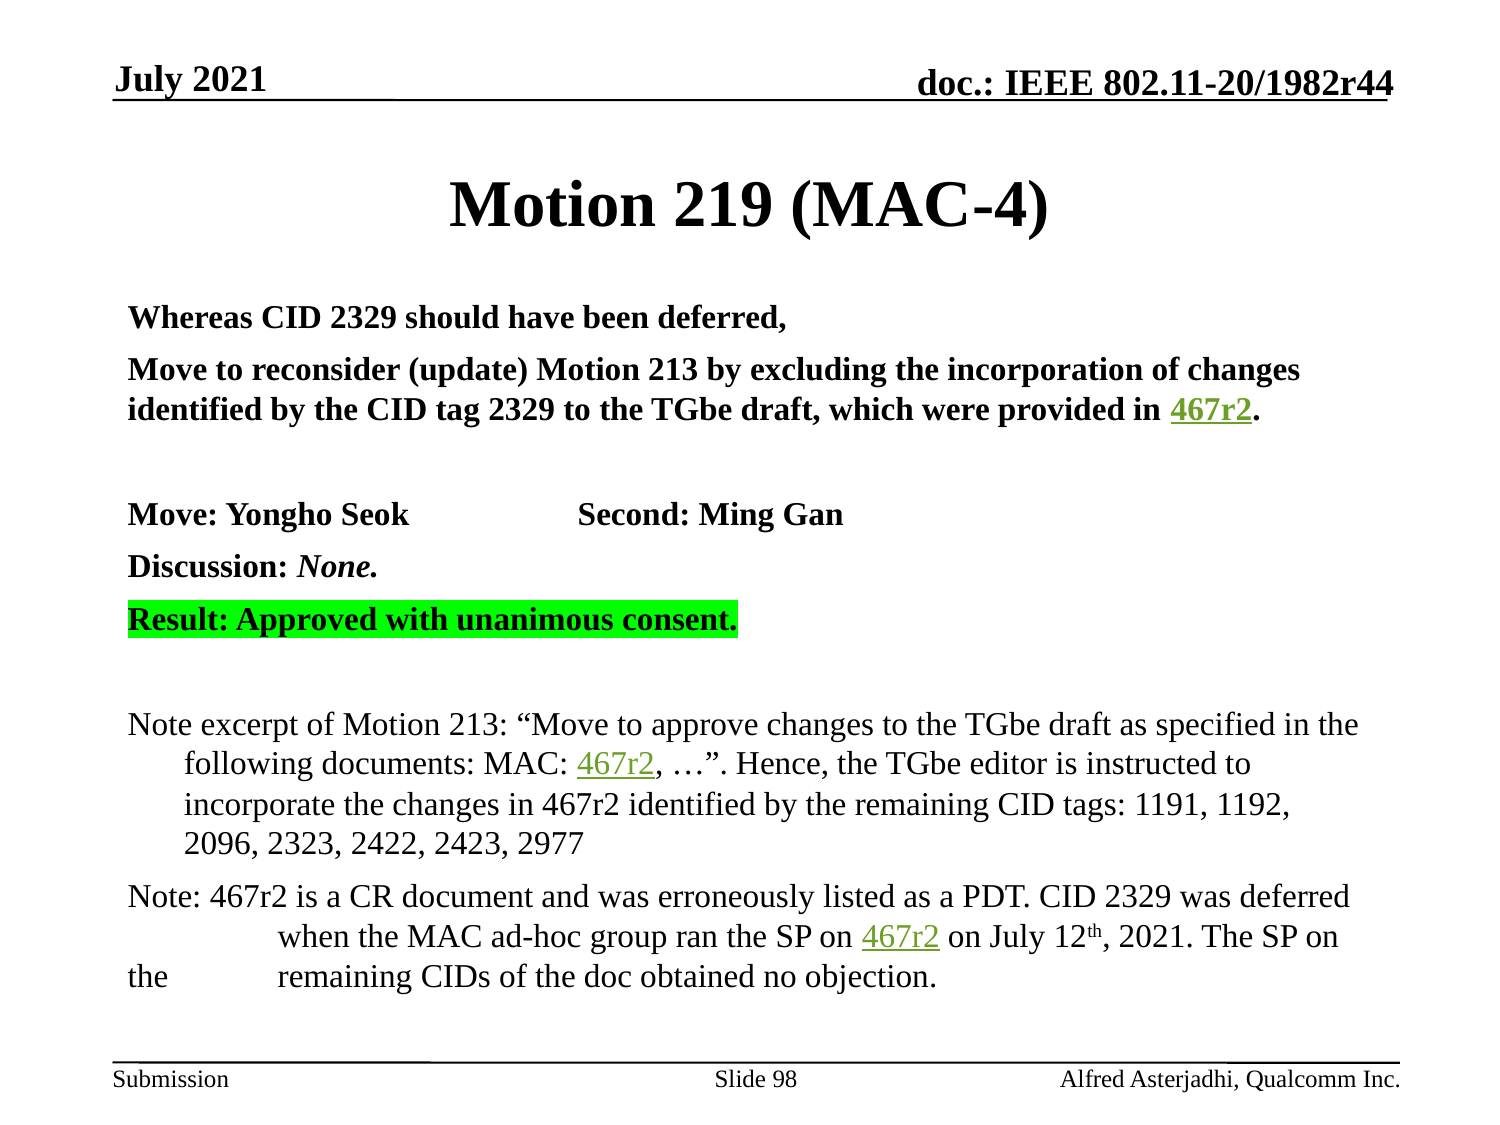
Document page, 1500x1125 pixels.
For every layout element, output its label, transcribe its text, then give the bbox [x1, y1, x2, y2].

list Whereas CID 2329 should have been deferred, Move to reconsider (update) Motion 213 by excluding the incorporation of changes identified by the CID tag 2329 to the TGbe draft, which were provided in 467r2. Move: Yongho Seok Second: Ming Gan Discussion: None. Result: Approved with unanimous consent. Note excerpt of Motion 213: “Move to approve changes to the TGbe draft as specified in the following documents: MAC: 467r2, …”. Hence, the TGbe editor is instructed to incorporate the changes in 467r2 identified by the remaining CID tags: 1191, 1192, 2096, 2323, 2422, 2423, 2977 Note: 467r2 is a CR document and was erroneously listed as a PDT. CID 2329 was deferred when the MAC ad-hoc group ran the SP on 467r2 on July 12th, 2021. The SP on the remaining CIDs of the doc obtained no objection. [112, 286, 1388, 1063]
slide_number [114, 54, 423, 100]
slide_number Slide 98 [712, 1061, 800, 1123]
title Motion 219 (MAC-4) [112, 112, 1388, 286]
footer Alfred Asterjadhi, Qualcomm Inc. [878, 1061, 1402, 1093]
